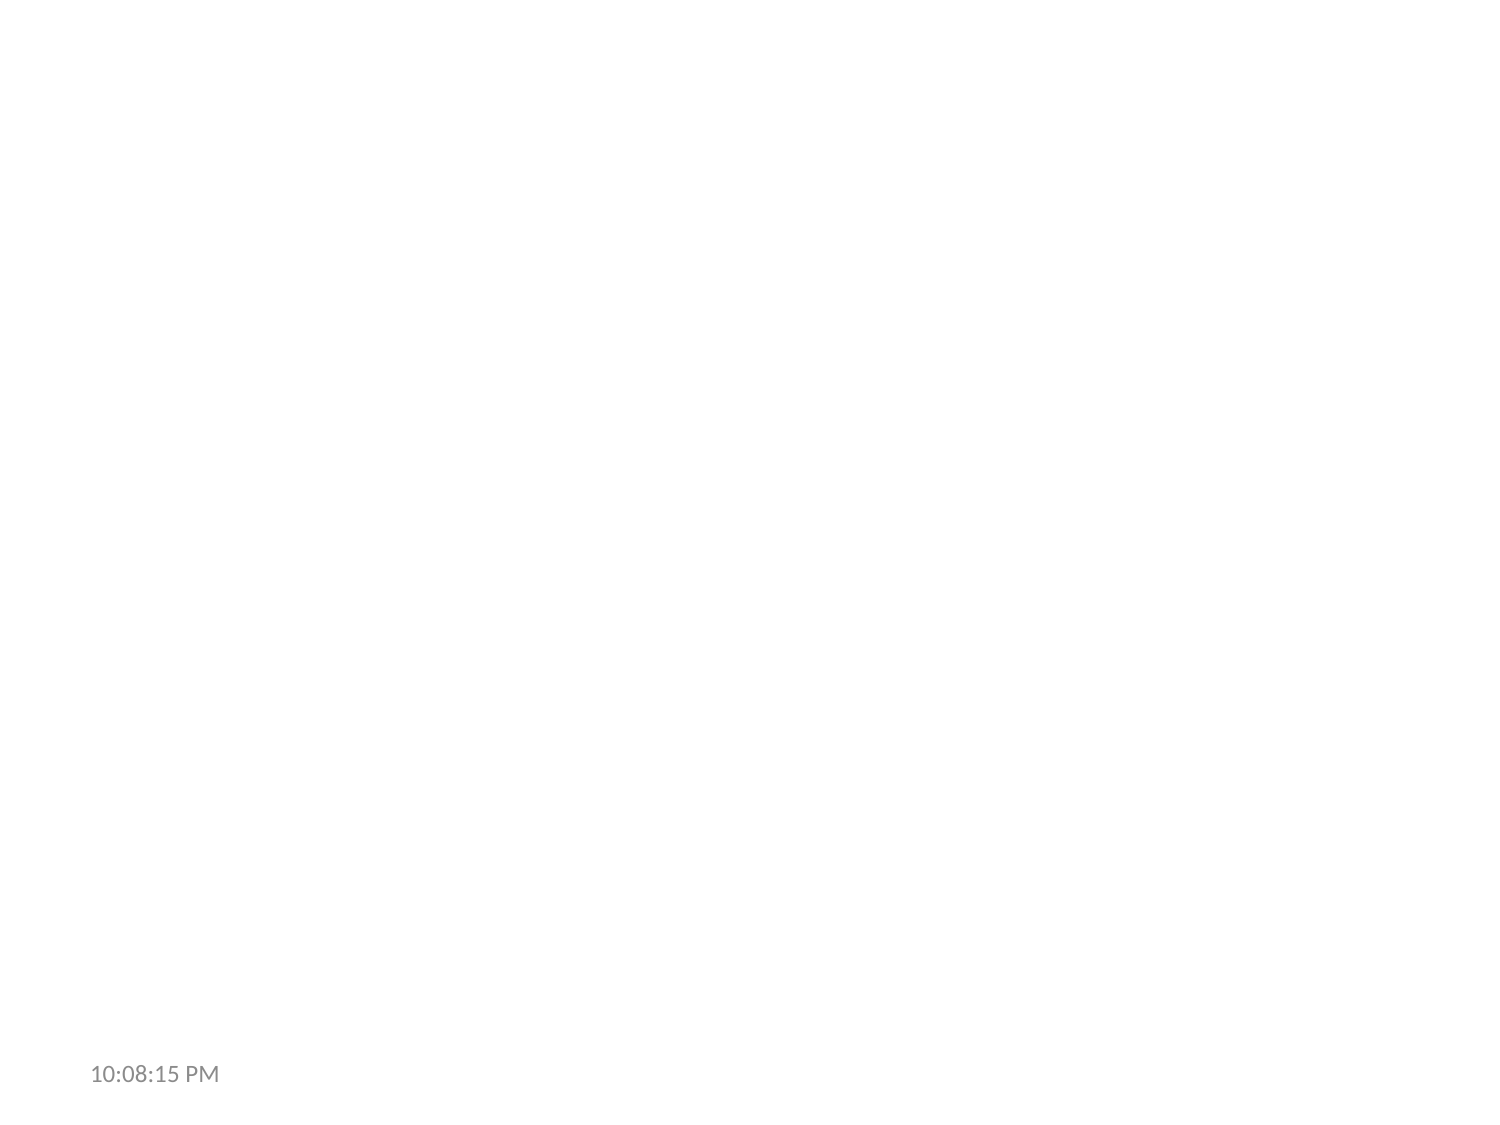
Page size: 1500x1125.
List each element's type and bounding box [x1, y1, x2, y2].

slide_number [75, 1042, 425, 1103]
